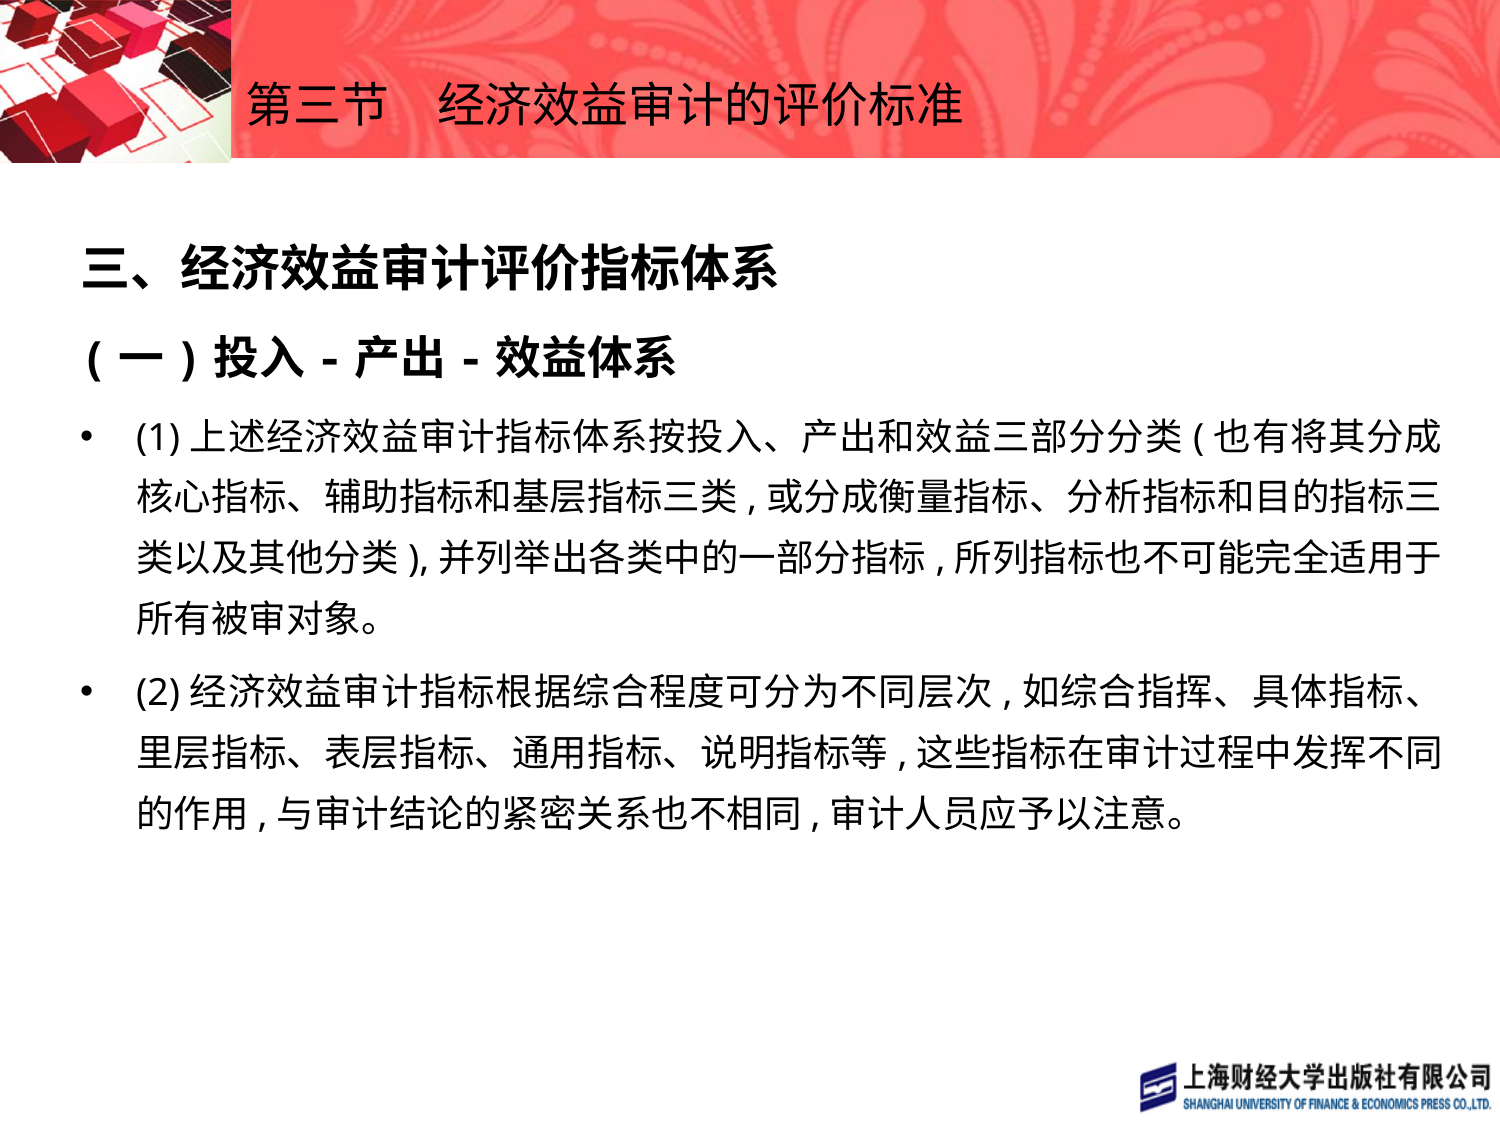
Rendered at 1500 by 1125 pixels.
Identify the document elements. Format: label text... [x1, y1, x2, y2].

list 三、经济效益审计评价指标体系 (一)投入-产出-效益体系 (1)上述经济效益审计指标体系按投入、产出和效益三部分分类(也有将其分成核心指标、辅助指标和基层指标三类,或分成衡量指标、分析指标和目的指标三类以及其他分类),并列举出各类中的一部分指标,所列指标也不可能完全适用于所有被审对象。 (2)经济效益审计指标根据综合程度可分为不同层次,如综合指挥、具体指标、里层指标、表层指标、通用指标、说明指标等,这些指标在审计过程中发挥不同的作用,与审计结论的紧密关系也不相同,审计人员应予以注意。 [64, 208, 1458, 1047]
title 第三节 经济效益审计的评价标准 [230, 45, 1461, 161]
picture [1139, 1058, 1495, 1118]
